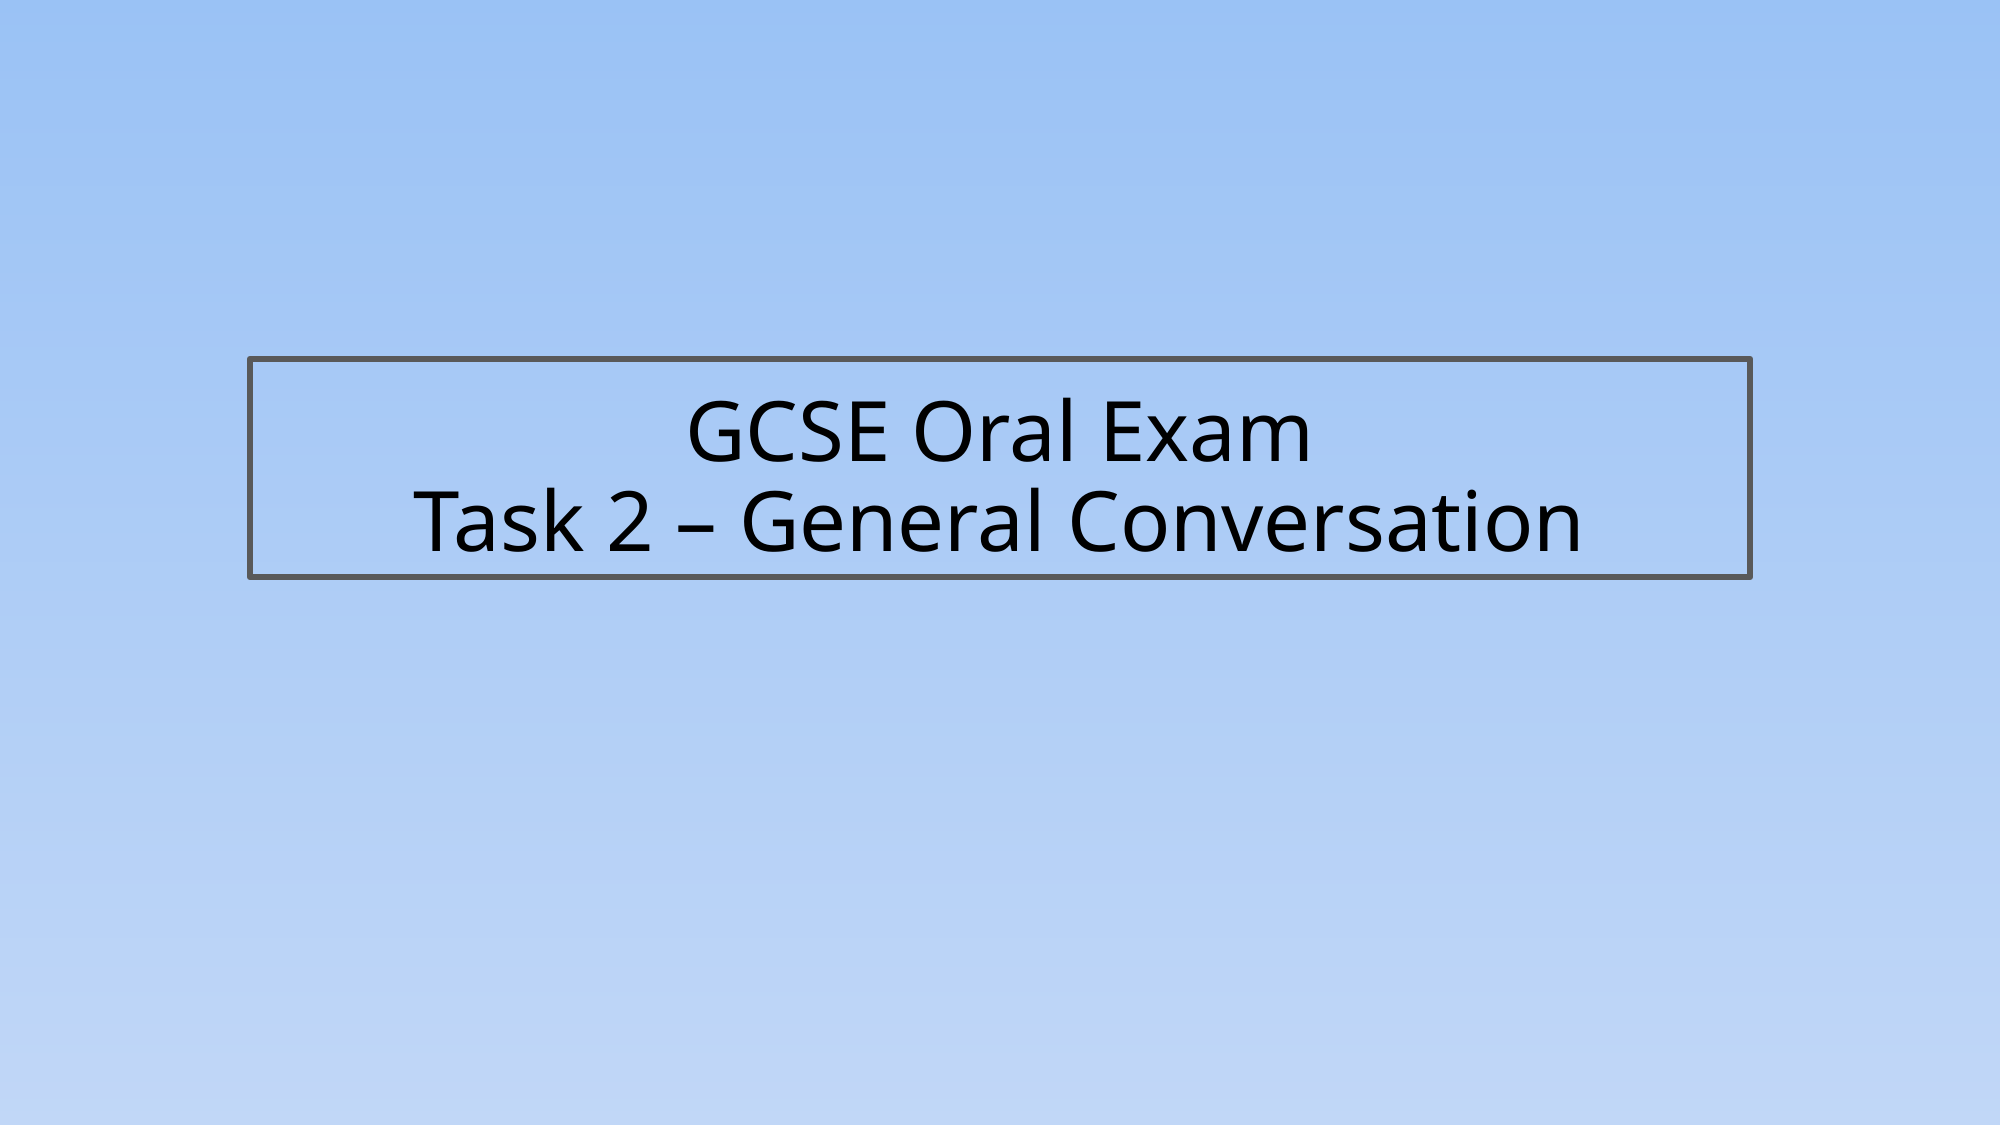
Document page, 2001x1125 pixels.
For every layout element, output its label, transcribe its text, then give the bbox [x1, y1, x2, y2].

title GCSE Oral Exam Task 2 – General Conversation [249, 358, 1750, 578]
